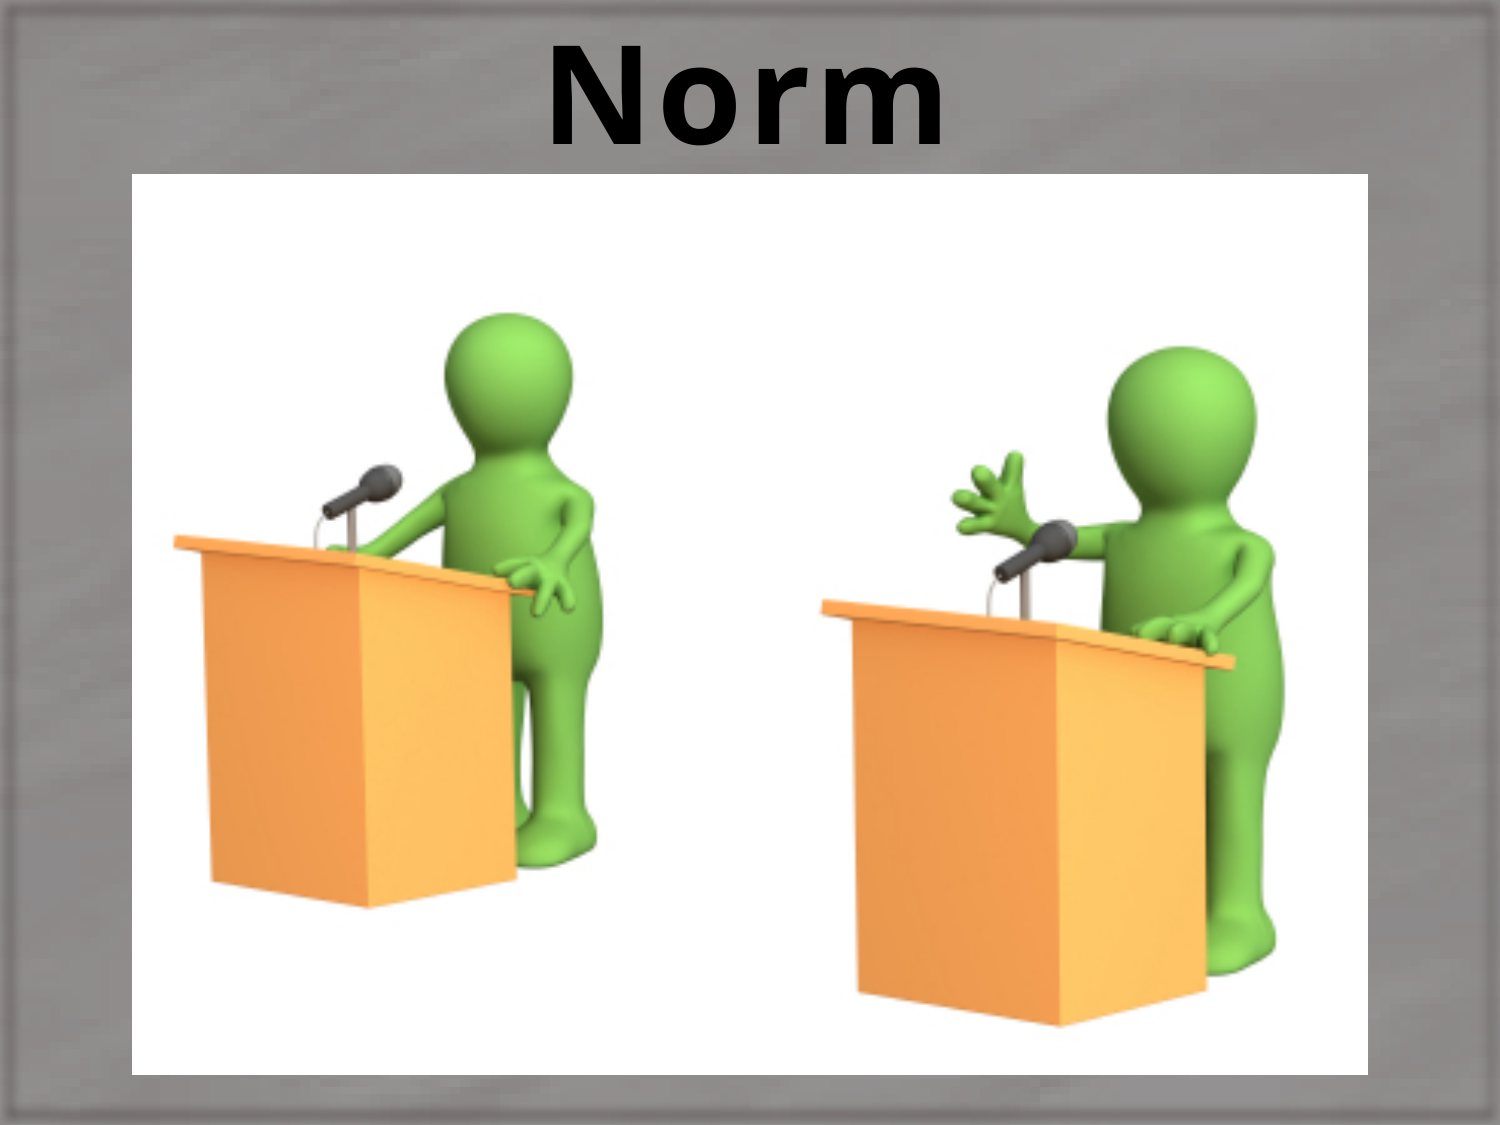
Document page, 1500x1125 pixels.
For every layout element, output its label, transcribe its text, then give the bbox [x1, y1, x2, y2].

title Norms [526, 0, 974, 174]
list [0, 174, 1500, 1076]
